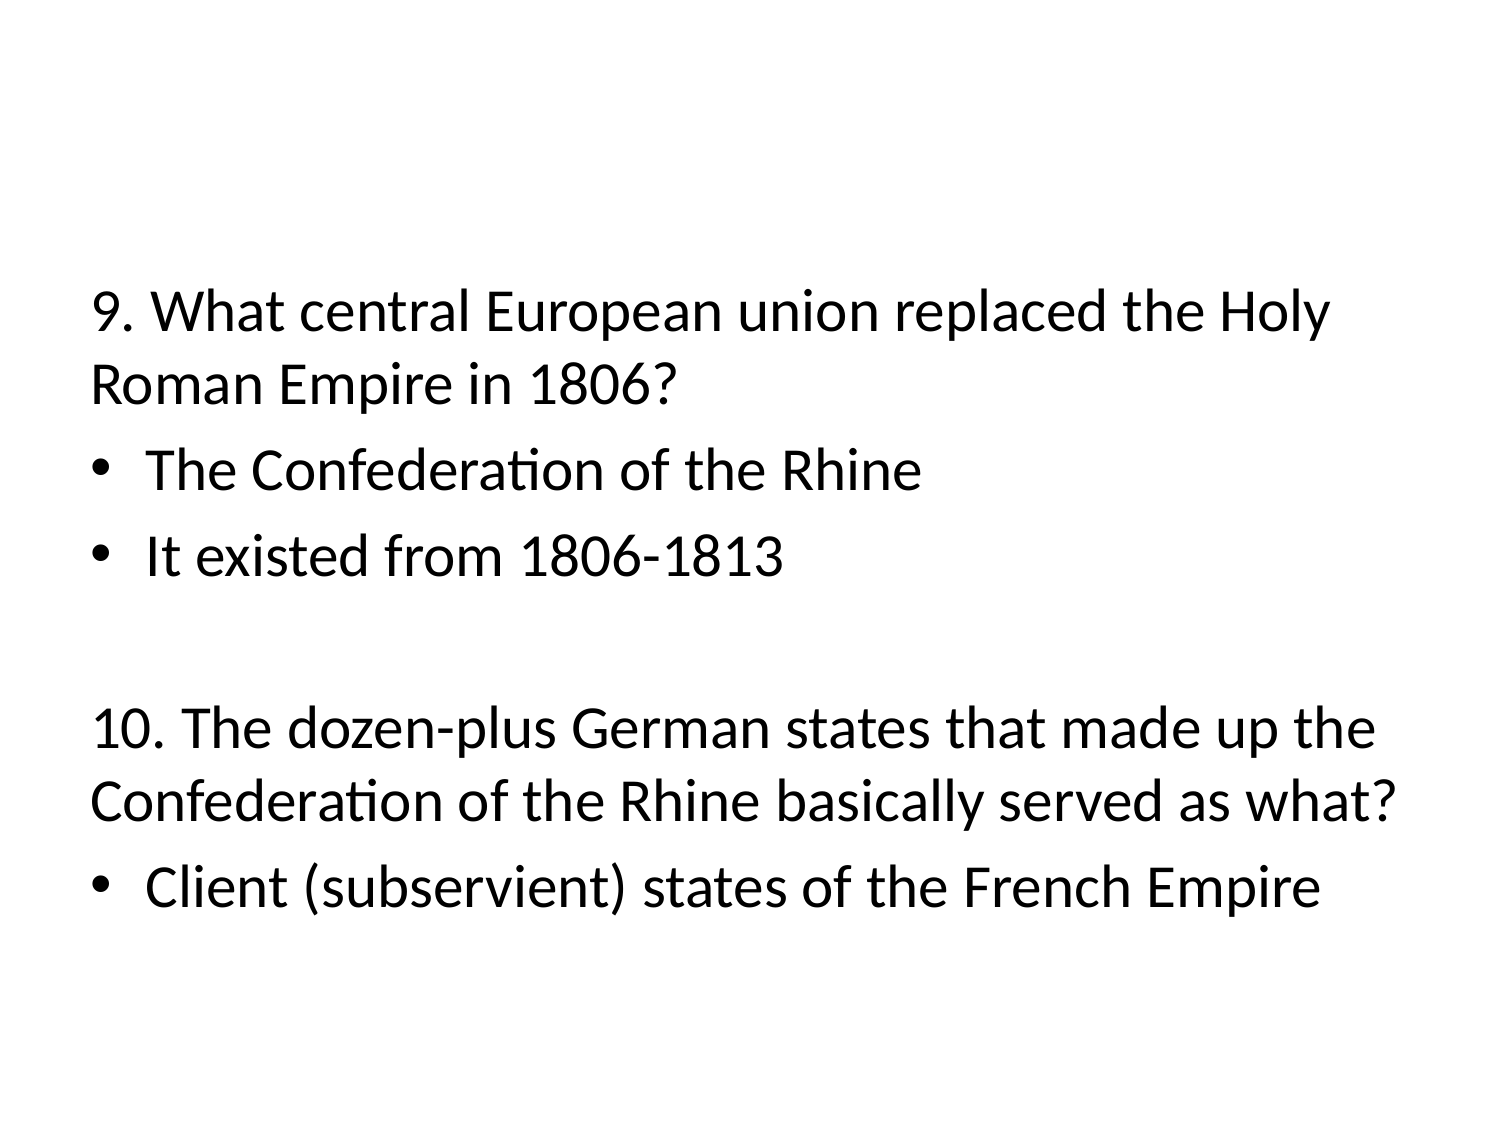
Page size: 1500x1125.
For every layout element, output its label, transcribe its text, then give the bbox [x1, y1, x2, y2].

list 9. What central European union replaced the Holy Roman Empire in 1806? The Confederation of the Rhine It existed from 1806-1813 10. The dozen-plus German states that made up the Confederation of the Rhine basically served as what? Client (subservient) states of the French Empire [75, 262, 1425, 1005]
